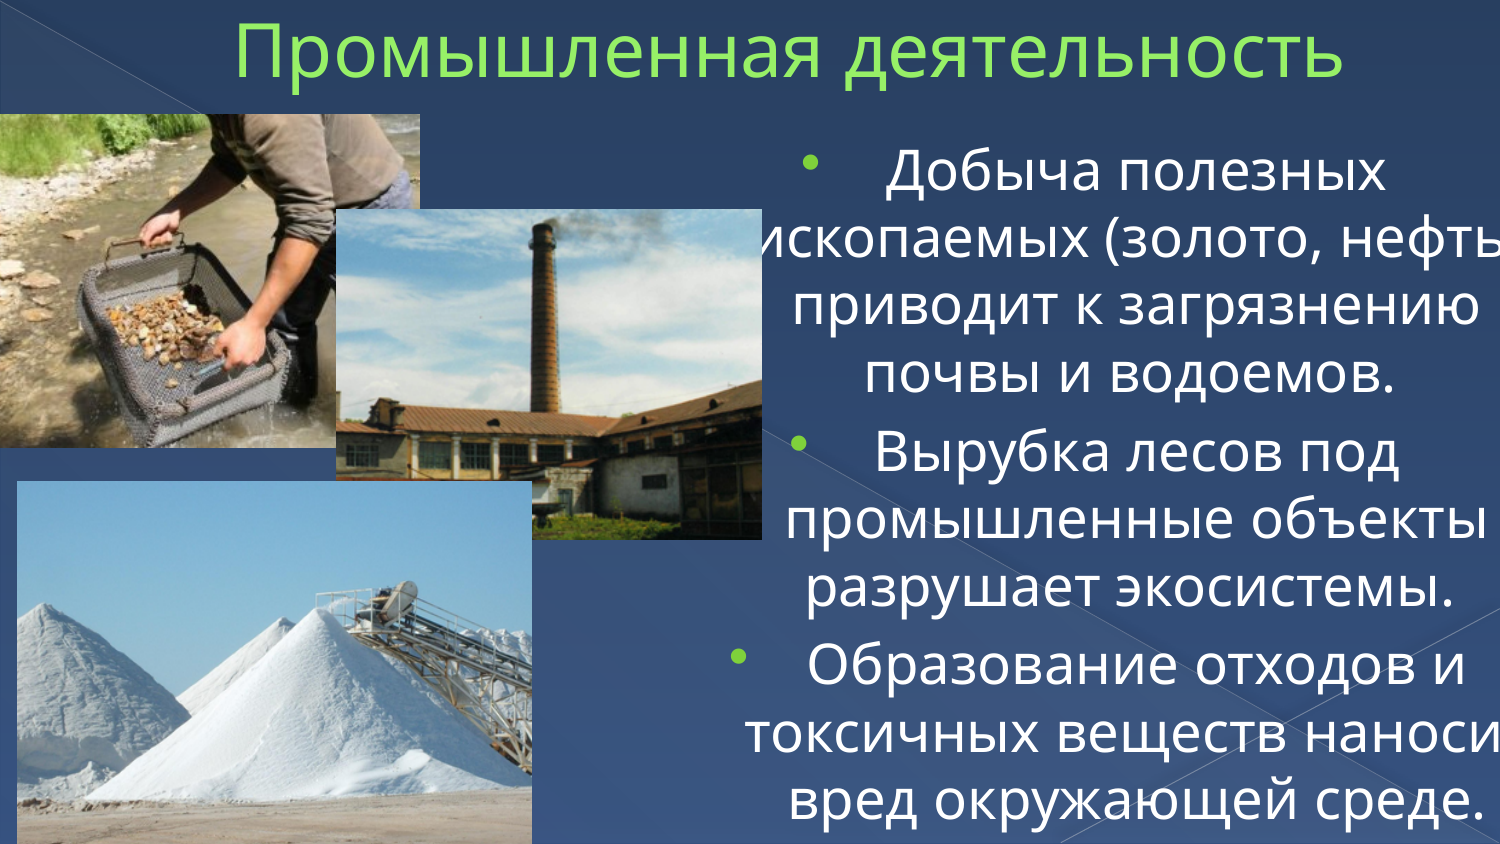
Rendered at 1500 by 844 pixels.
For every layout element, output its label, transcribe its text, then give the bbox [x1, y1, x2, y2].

title Промышленная деятельность [0, 0, 1500, 134]
list Добыча полезных ископаемых (золото, нефть) приводит к загрязнению почвы и водоемов. Вырубка лесов под промышленные объекты разрушает экосистемы. Образование отходов и токсичных веществ наносит вред окружающей среде. [649, 126, 1500, 844]
picture [0, 114, 763, 844]
